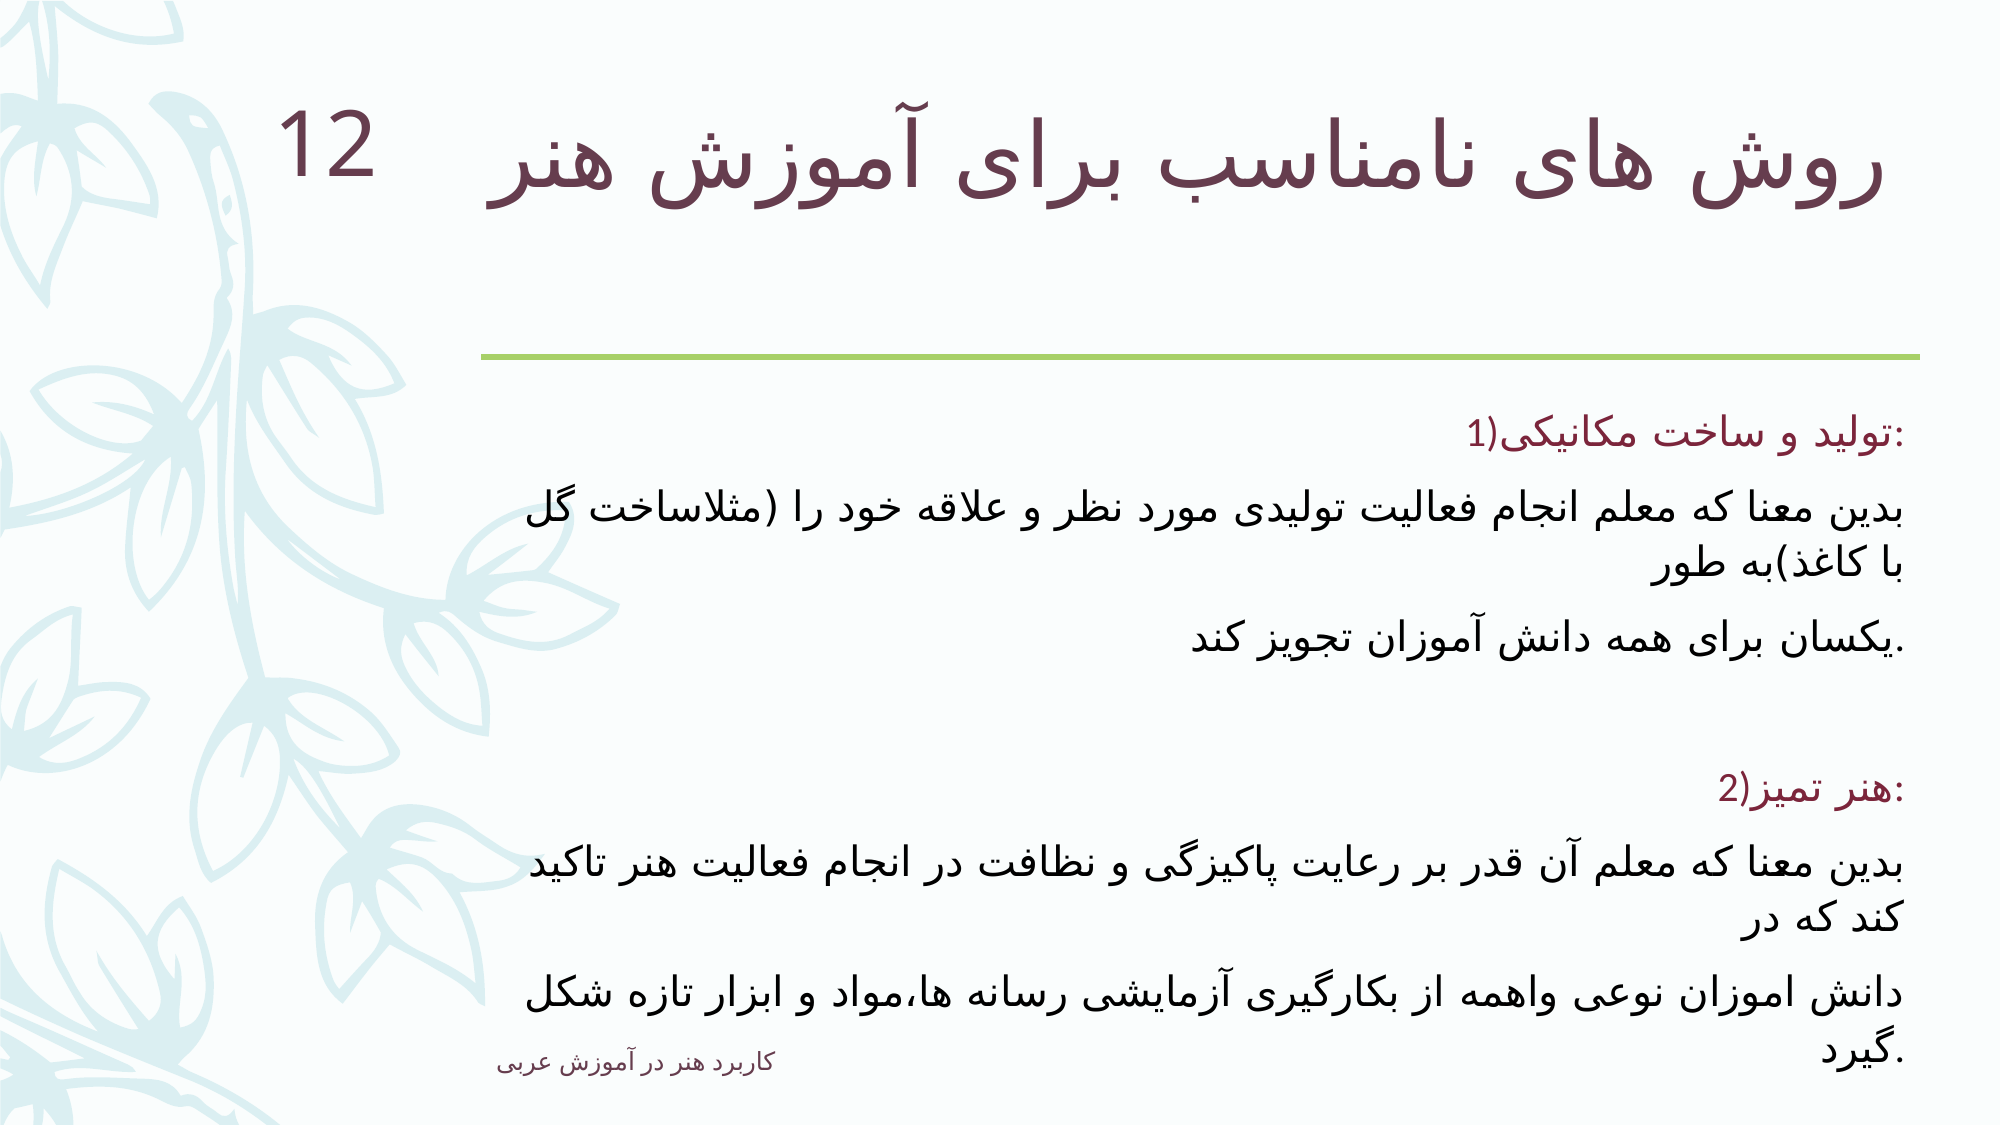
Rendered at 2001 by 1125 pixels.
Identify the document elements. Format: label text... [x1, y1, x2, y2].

slide_number 12 [84, 118, 394, 218]
list 1)تولید و ساخت مکانیکی: بدین معنا که معلم انجام فعالیت تولیدی مورد نظر و علاقه خود را (مثلاساخت گل با کاغذ)به طور یکسان برای همه دانش آموزان تجویز کند. 2)هنر تمیز: بدین معنا که معلم آن قدر بر رعایت پاکیزگی و نظافت در انجام فعالیت هنر تاکید کند که در دانش اموزان نوعی واهمه از بکارگیری آزمایشی رسانه ها،مواد و ابزار تازه شکل گیرد. [481, 391, 1920, 991]
title روش های نامناسب برای آموزش هنر [460, 93, 1920, 350]
footer کاربرد هنر در آموزش عربی [481, 1032, 1411, 1093]
